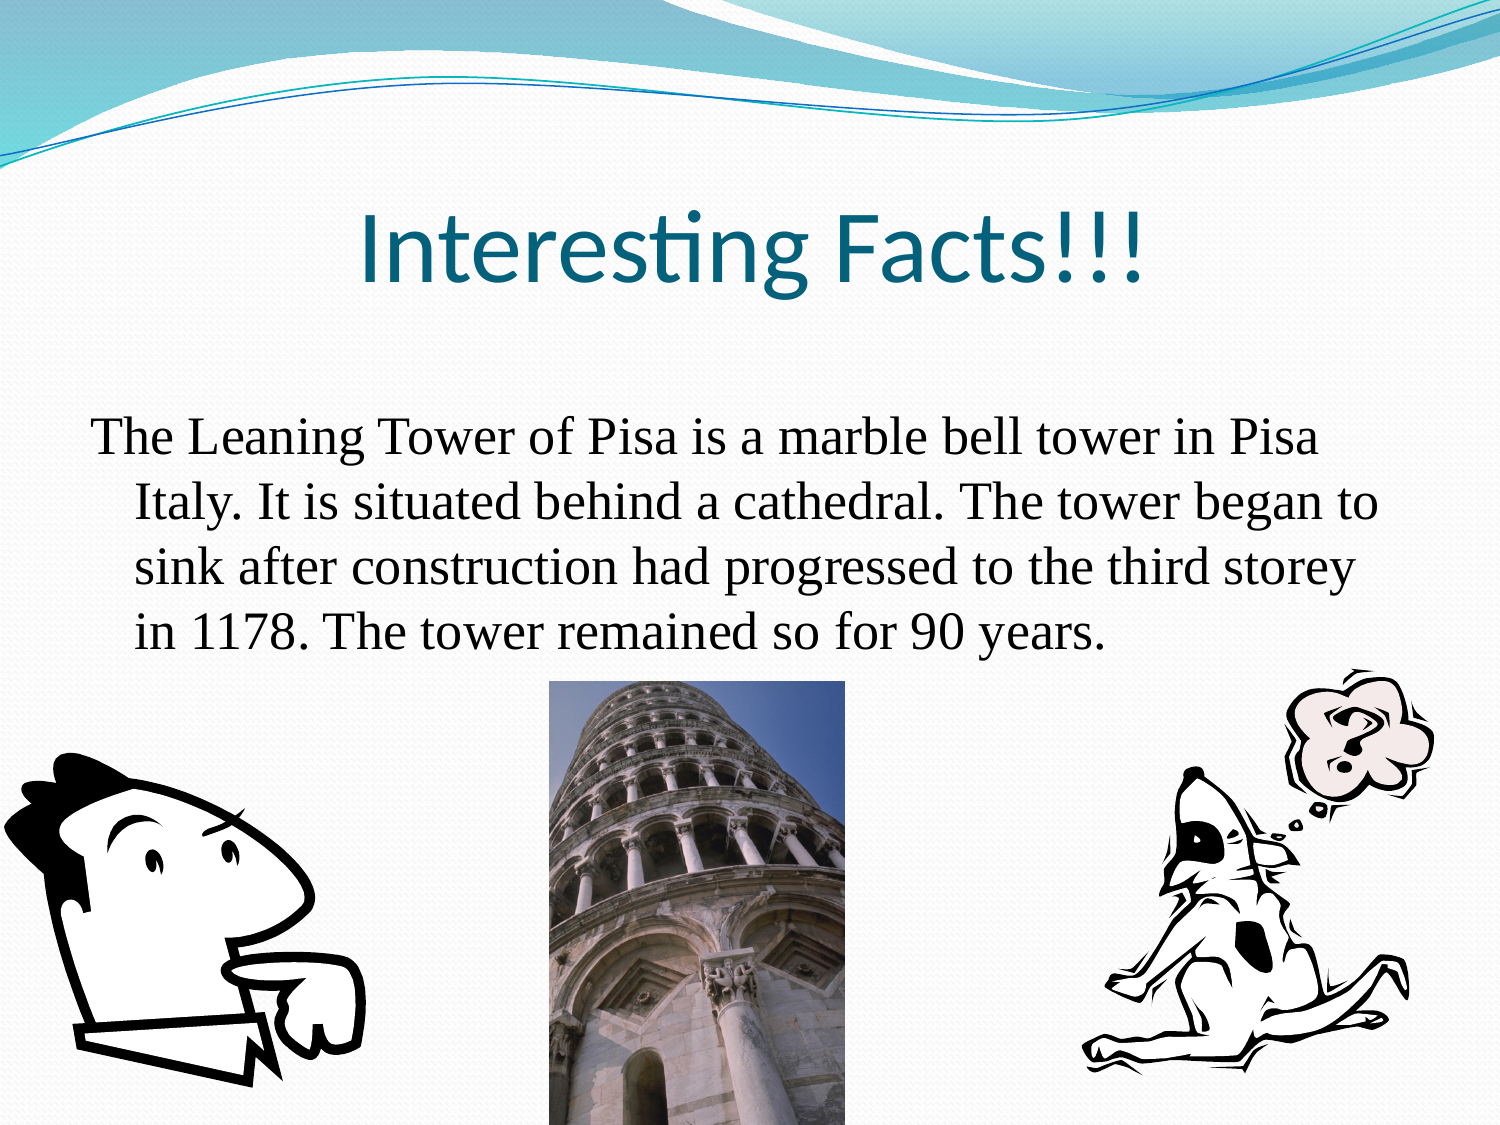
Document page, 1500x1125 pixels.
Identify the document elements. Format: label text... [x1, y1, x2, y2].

picture [0, 751, 374, 1088]
list The Leaning Tower of Pisa is a marble bell tower in Pisa Italy. It is situated behind a cathedral. The tower began to sink after construction had progressed to the third storey in 1178. The tower remained so for 90 years. [74, 317, 1426, 1038]
picture [1080, 668, 1436, 1076]
title Interesting Facts!!! [74, 115, 1426, 304]
picture [548, 681, 845, 1125]
